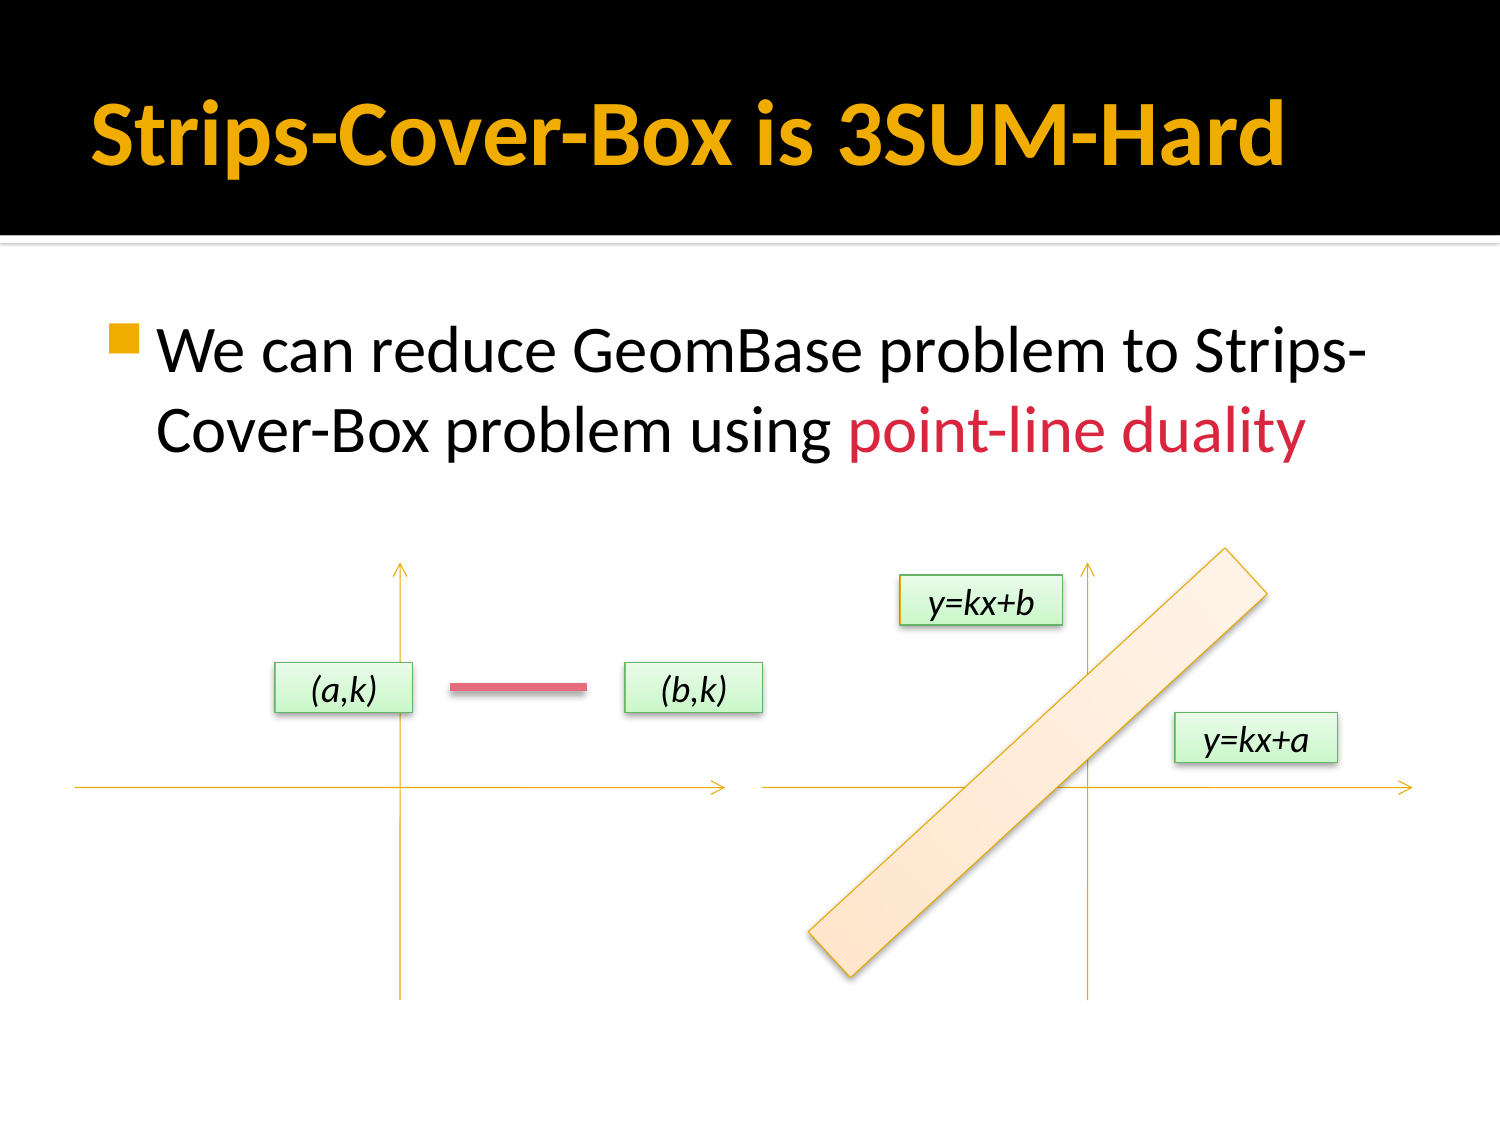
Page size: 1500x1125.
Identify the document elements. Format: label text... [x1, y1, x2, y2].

text_box [971, 547, 1268, 781]
text_box y=kx+b [899, 574, 1063, 626]
text_box y=kx+a [1174, 712, 1338, 763]
list We can reduce GeomBase problem to Strips-Cover-Box problem using point-line duality [75, 291, 1425, 1050]
text_box (a,k) [274, 662, 413, 713]
text_box [807, 796, 1049, 978]
title Strips-Cover-Box is 3SUM-Hard [75, 25, 1425, 231]
text_box (b,k) [624, 662, 763, 713]
